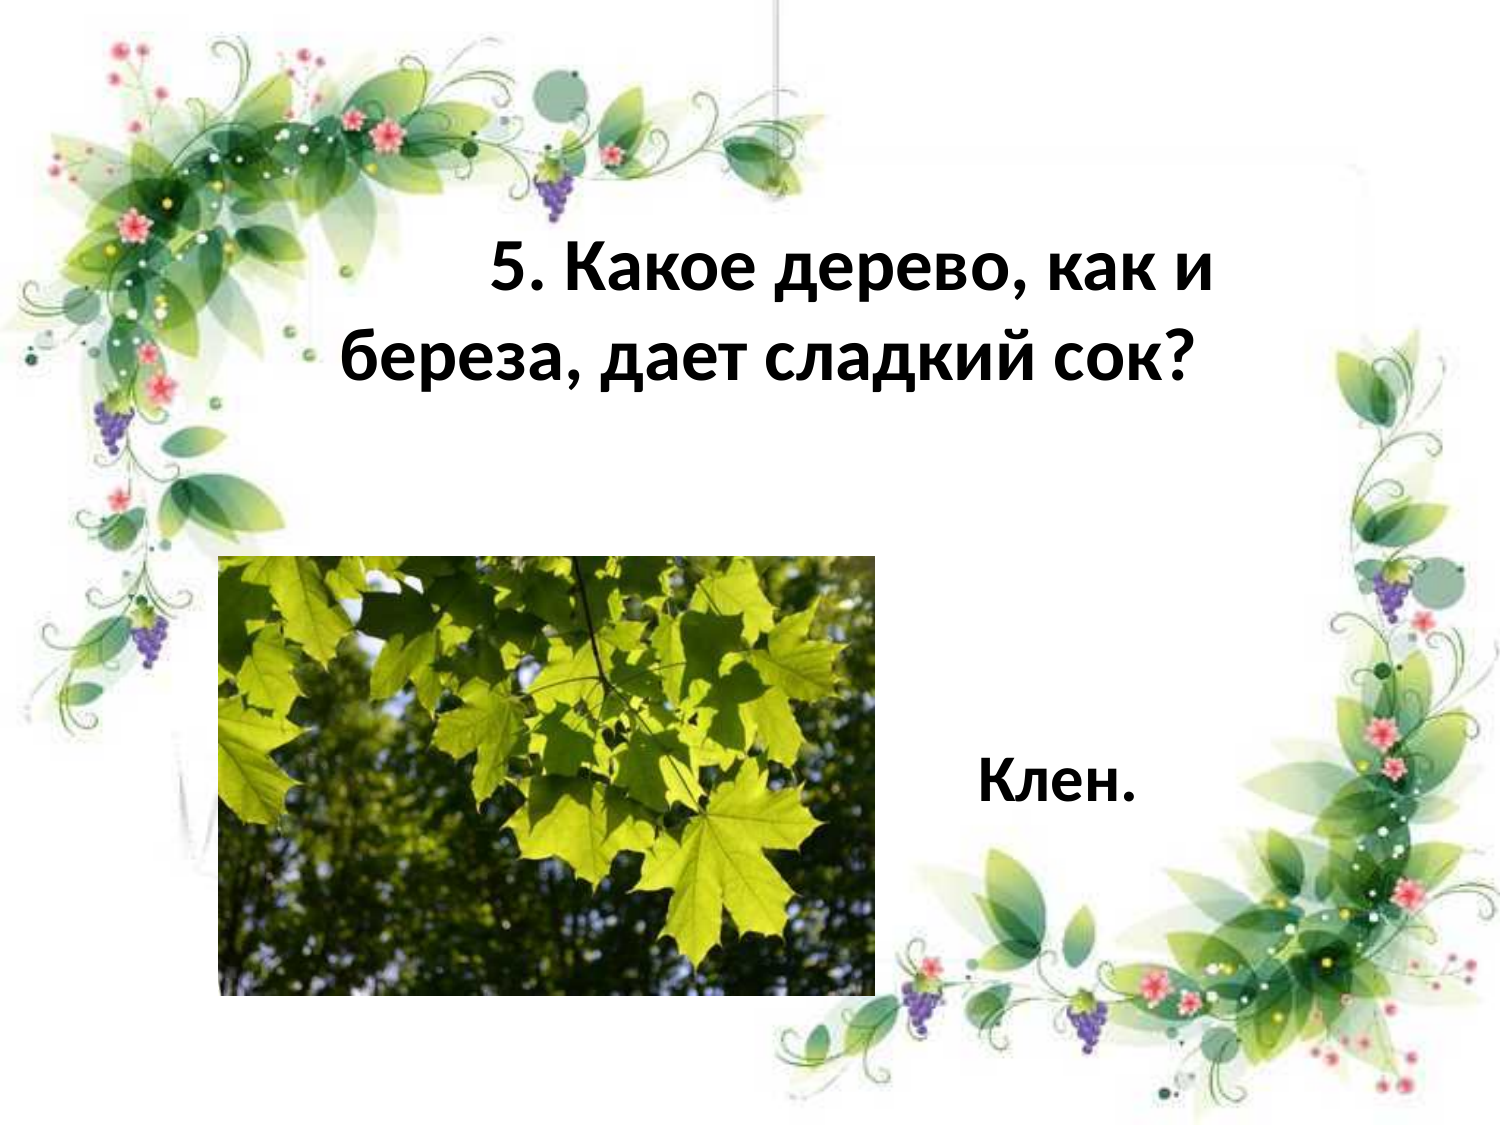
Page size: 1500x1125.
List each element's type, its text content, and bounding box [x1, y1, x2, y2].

text_box Клен. [963, 727, 1154, 823]
picture [0, 0, 1500, 1125]
list 5. Какое дерево, как и береза, дает сладкий сок? [324, 207, 1426, 1006]
